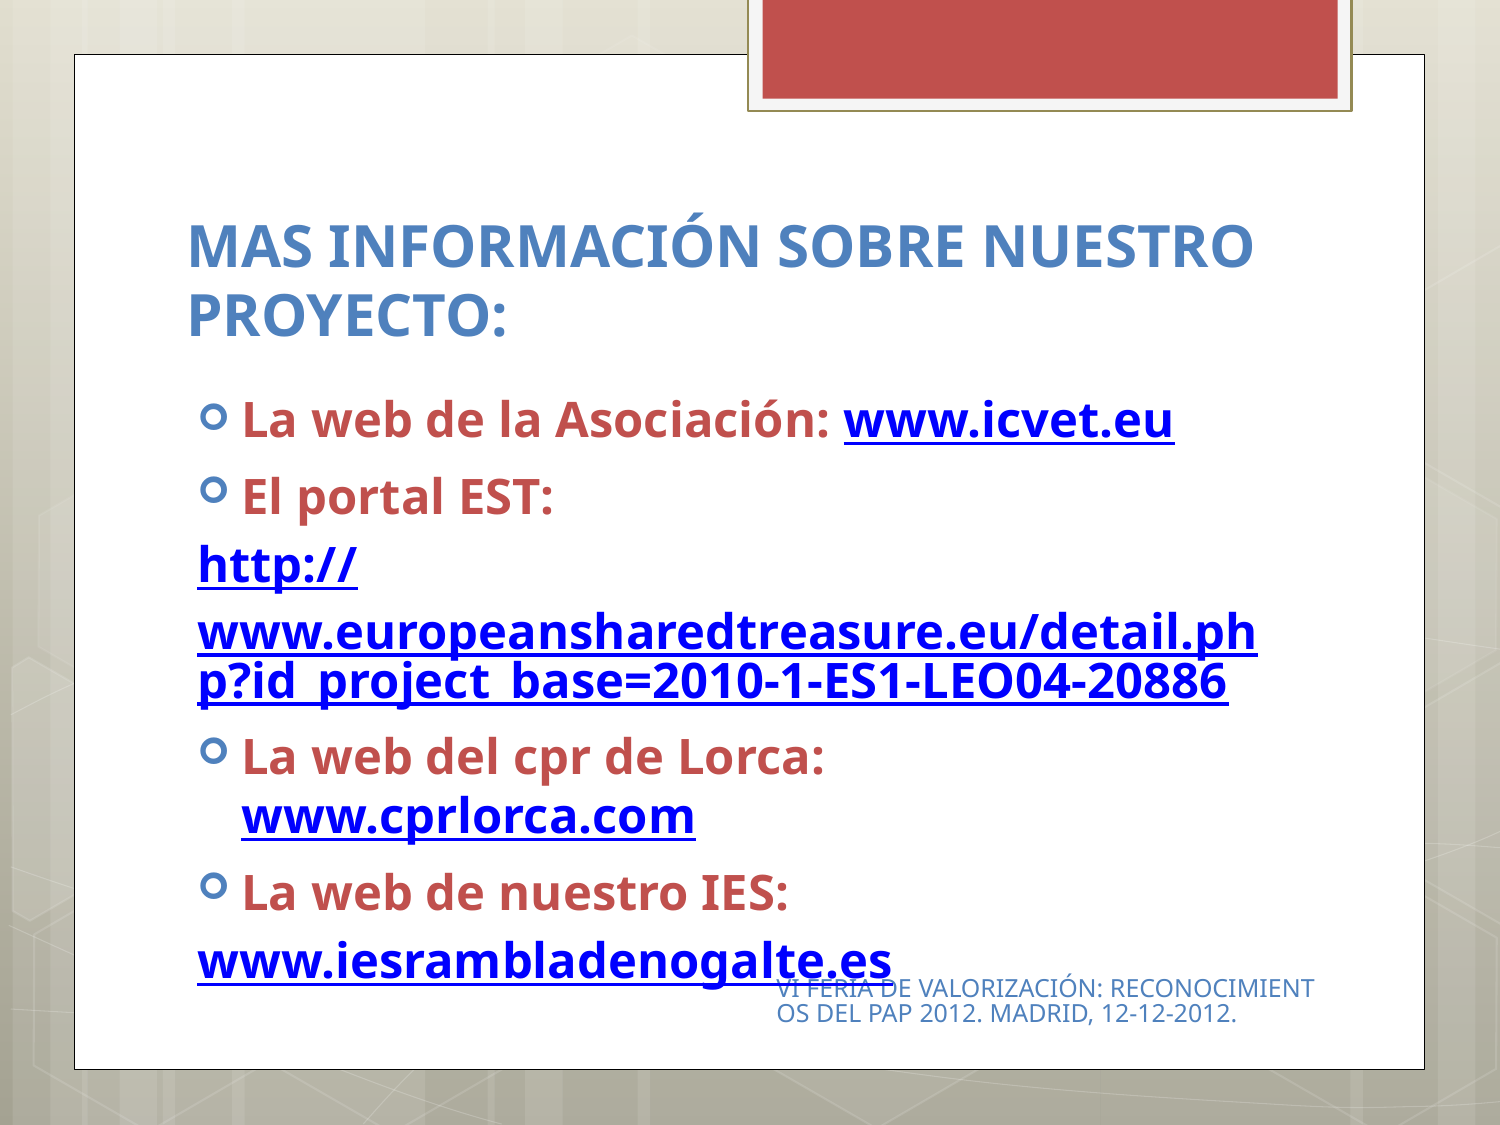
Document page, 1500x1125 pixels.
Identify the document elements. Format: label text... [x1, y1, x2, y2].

footer VI FERIA DE VALORIZACIÓN: RECONOCIMIENTOS DEL PAP 2012. MADRID, 12-12-2012. [761, 960, 1336, 1020]
list La web de la Asociación: www.icvet.eu El portal EST: http://www.europeansharedtreasure.eu/detail.php?id_project_base=2010-1-ES1-LEO04-20886 La web del cpr de Lorca: www.cprlorca.com La web de nuestro IES: www.iesrambladenogalte.es [171, 381, 1283, 957]
title MAS INFORMACIÓN SOBRE NUESTRO PROYECTO: [171, 168, 1324, 357]
